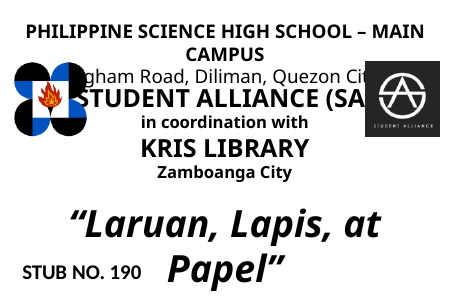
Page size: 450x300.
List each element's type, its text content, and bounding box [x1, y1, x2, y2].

picture [364, 60, 441, 137]
text_box PHILIPPINE SCIENCE HIGH SCHOOL – MAIN CAMPUS Agham Road, Diliman, Quezon City [0, 12, 450, 74]
text_box STUDENT ALLIANCE (SA) in coordination with KRIS LIBRARY Zamboanga City [0, 74, 450, 190]
text_box STUB NO. 190 [7, 251, 213, 292]
text_box “Laruan, Lapis, at Papel” [0, 192, 450, 298]
picture [12, 60, 88, 137]
